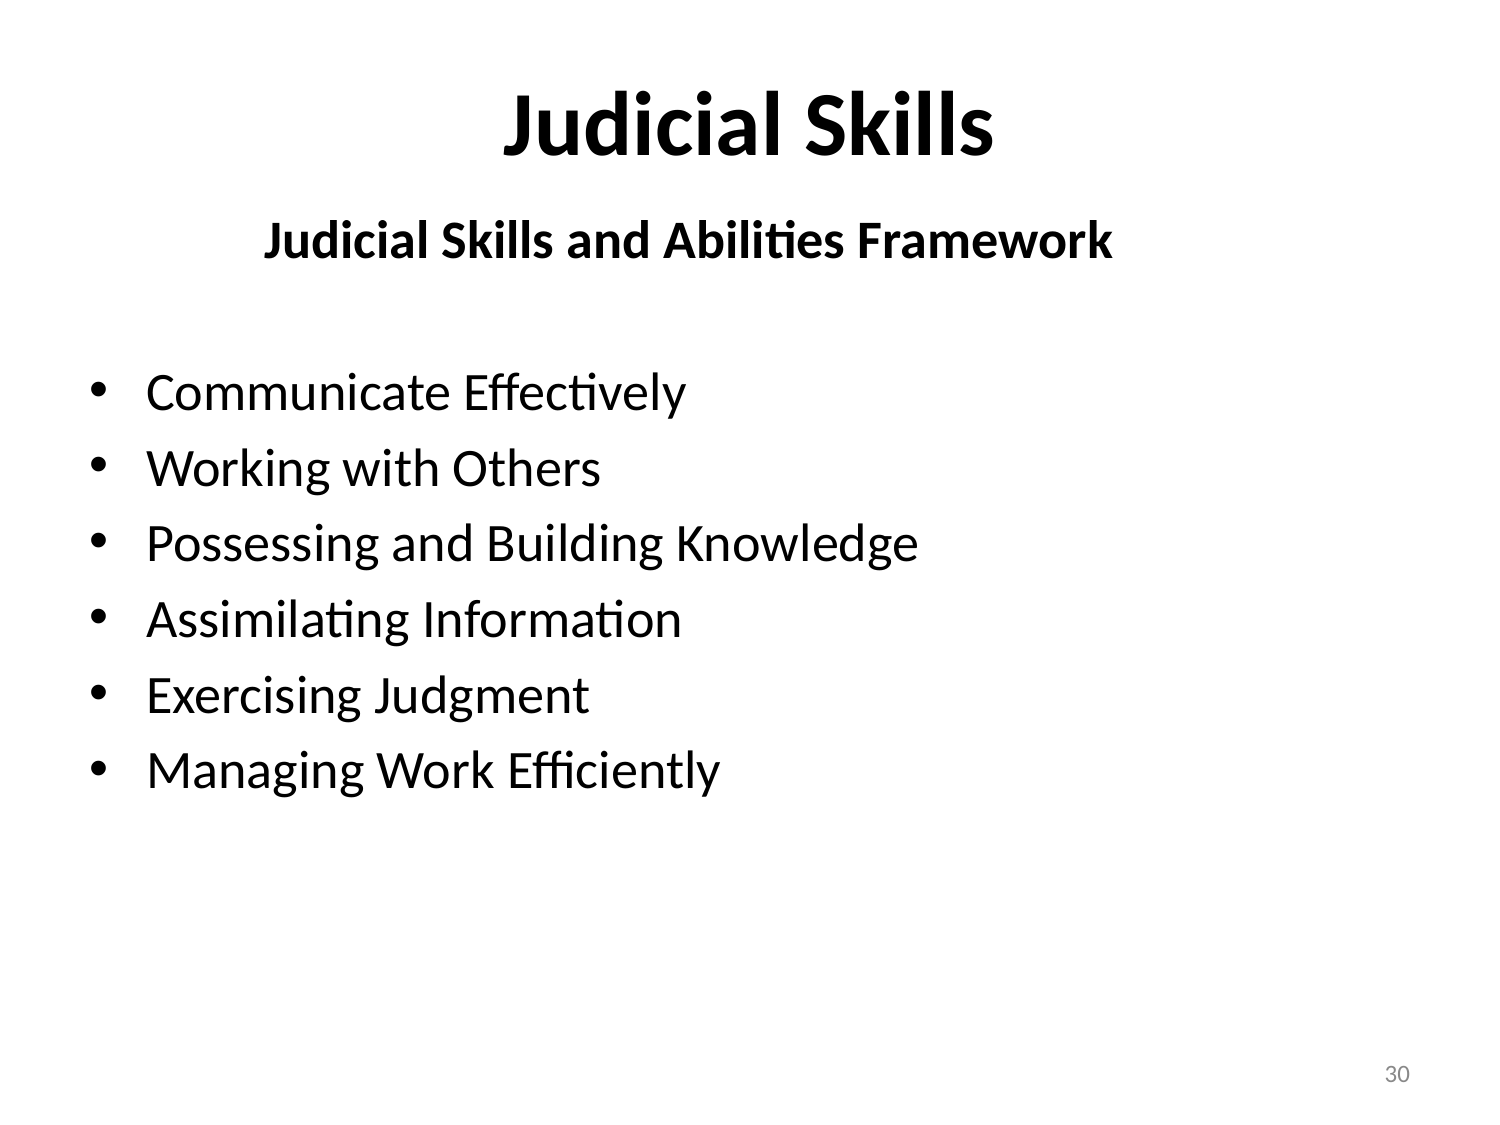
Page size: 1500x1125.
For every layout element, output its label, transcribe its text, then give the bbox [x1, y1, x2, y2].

text_box Judicial Skills and Abilities Framework Communicate Effectively Working with Others Possessing and Building Knowledge Assimilating Information Exercising Judgment Managing Work Efficiently [74, 197, 1317, 1073]
slide_number 30 [1074, 1042, 1425, 1103]
title Judicial Skills [75, 24, 1425, 213]
